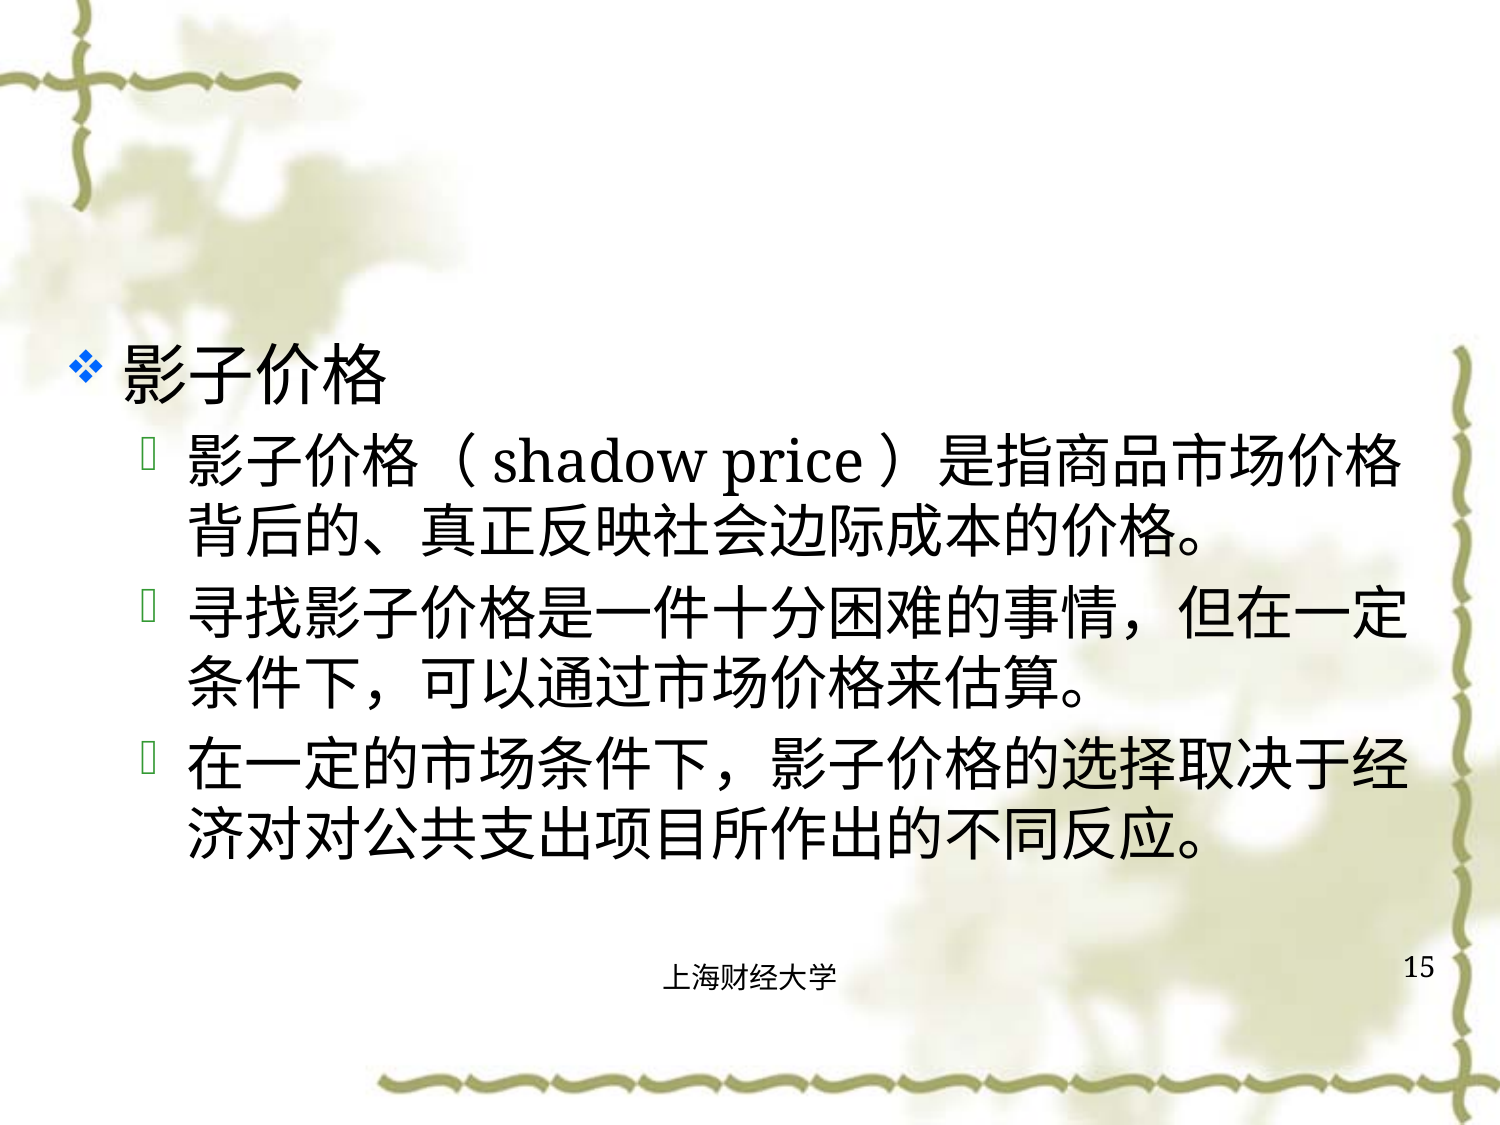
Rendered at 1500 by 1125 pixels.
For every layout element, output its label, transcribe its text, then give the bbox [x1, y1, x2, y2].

slide_number 15 [1074, 940, 1451, 1066]
picture [0, 0, 1500, 1125]
list 影子价格 影子价格（shadow price）是指商品市场价格背后的、真正反映社会边际成本的价格。 寻找影子价格是一件十分困难的事情，但在一定条件下，可以通过市场价格来估算。 在一定的市场条件下，影子价格的选择取决于经济对对公共支出项目所作出的不同反应。 [49, 324, 1452, 963]
footer 上海财经大学 [512, 952, 988, 1066]
